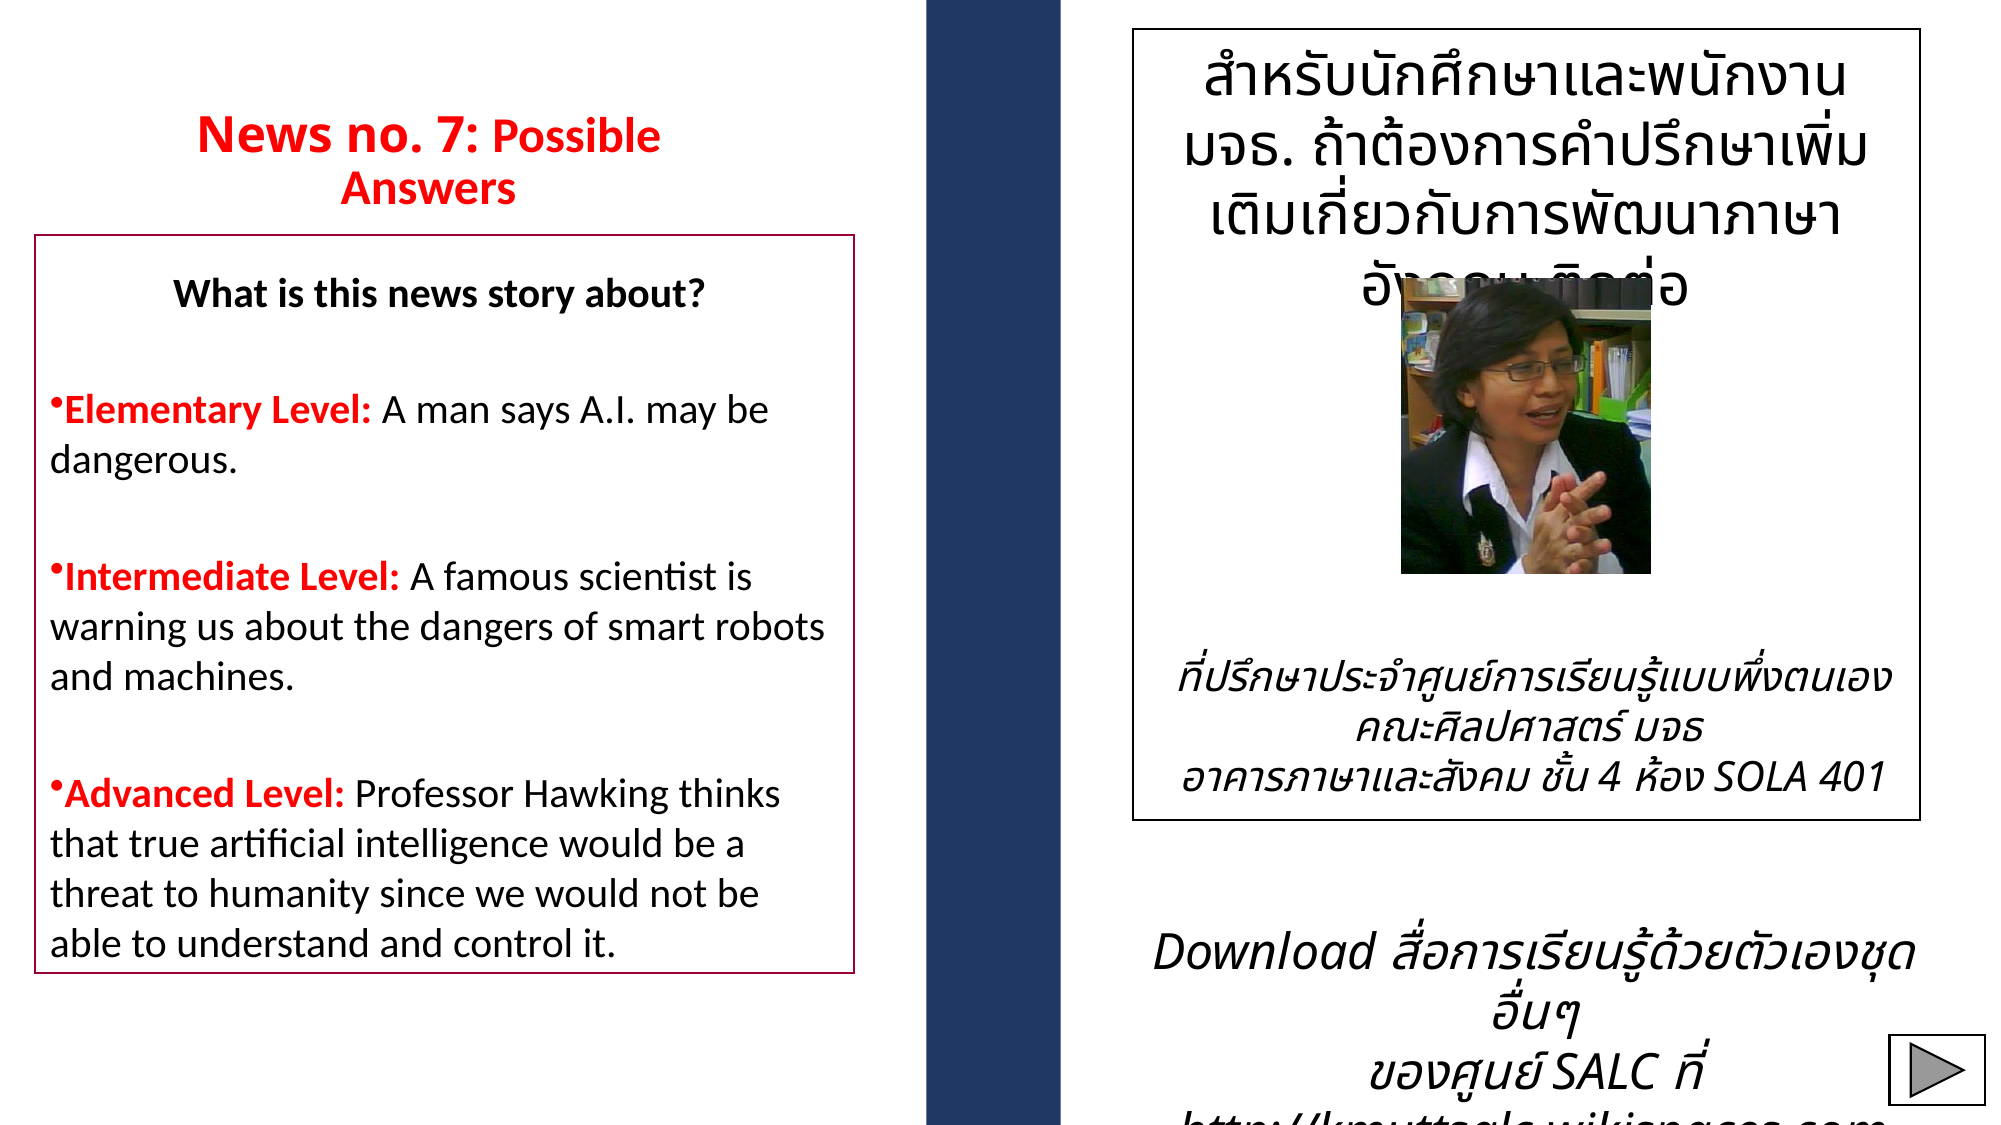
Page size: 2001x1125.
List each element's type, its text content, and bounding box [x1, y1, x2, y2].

picture [1401, 277, 1651, 574]
text_box [1935, 1034, 1986, 1106]
table_header News no. 7: Possible Answers [91, 91, 767, 234]
text_box What is this news story about? Elementary Level: A man says A.I. may be dangerous. Intermediate Level: A famous scientist is warning us about the dangers of smart robots and machines. Advanced Level: Professor Hawking thinks that true artificial intelligence would be a threat to humanity since we would not be able to understand and control it. [35, 234, 855, 974]
text_box [925, 0, 1062, 1125]
text_box ที่ปรึกษาประจำศูนย์การเรียนรู้แบบพึ่งตนเอง คณะศิลปศาสตร์ มจธ อาคารภาษาและสังคม ชั้น 4 ห้อง SOLA 401 Download สื่อการเรียนรู้ด้วยตัวเองชุดอื่นๆ ของศูนย์ SALC ที่ http://kmuttsalc.wikispaces.com [1132, 641, 1935, 1125]
text_box สำหรับนักศึกษาและพนักงาน มจธ. ถ้าต้องการคำปรึกษาเพิ่มเติมเกี่ยวกับการพัฒนาภาษาอังกฤษ ติดต่อ [1132, 28, 1921, 641]
